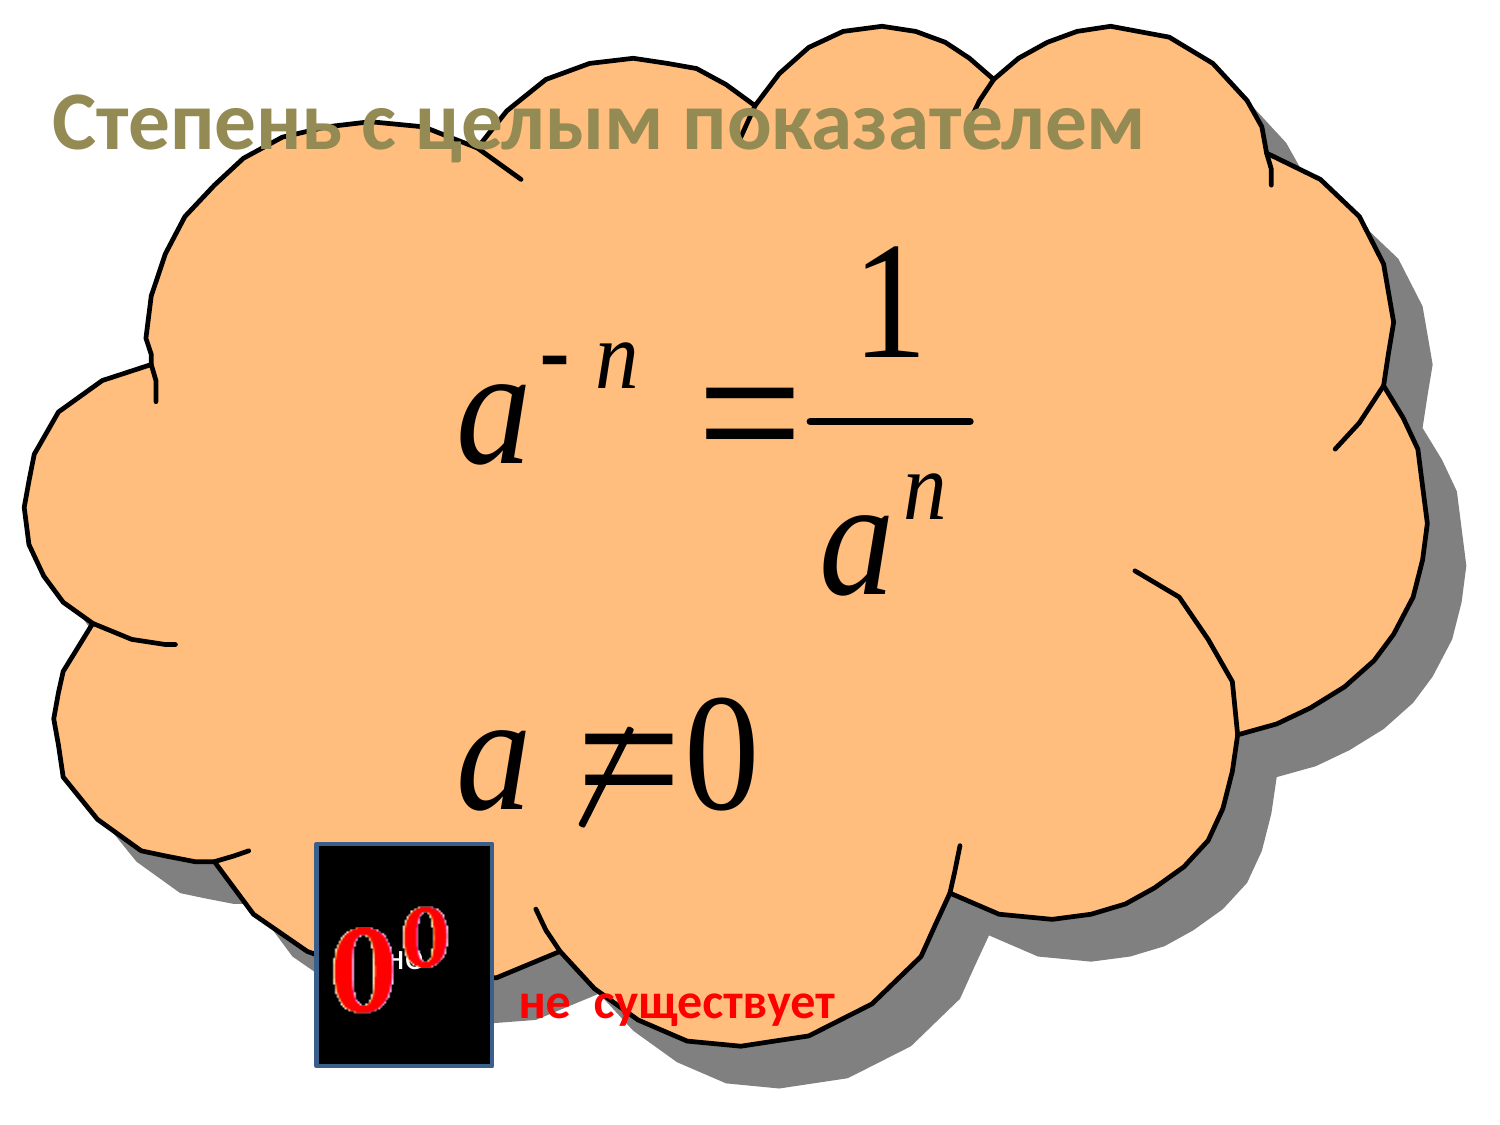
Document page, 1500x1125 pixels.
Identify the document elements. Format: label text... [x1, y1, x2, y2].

text_box не существует [503, 960, 926, 1036]
text_box не [314, 842, 494, 1068]
picture [327, 890, 459, 1061]
text_box Степень с целым показателем [0, 58, 75, 174]
title [75, 24, 1425, 340]
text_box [433, 198, 999, 843]
